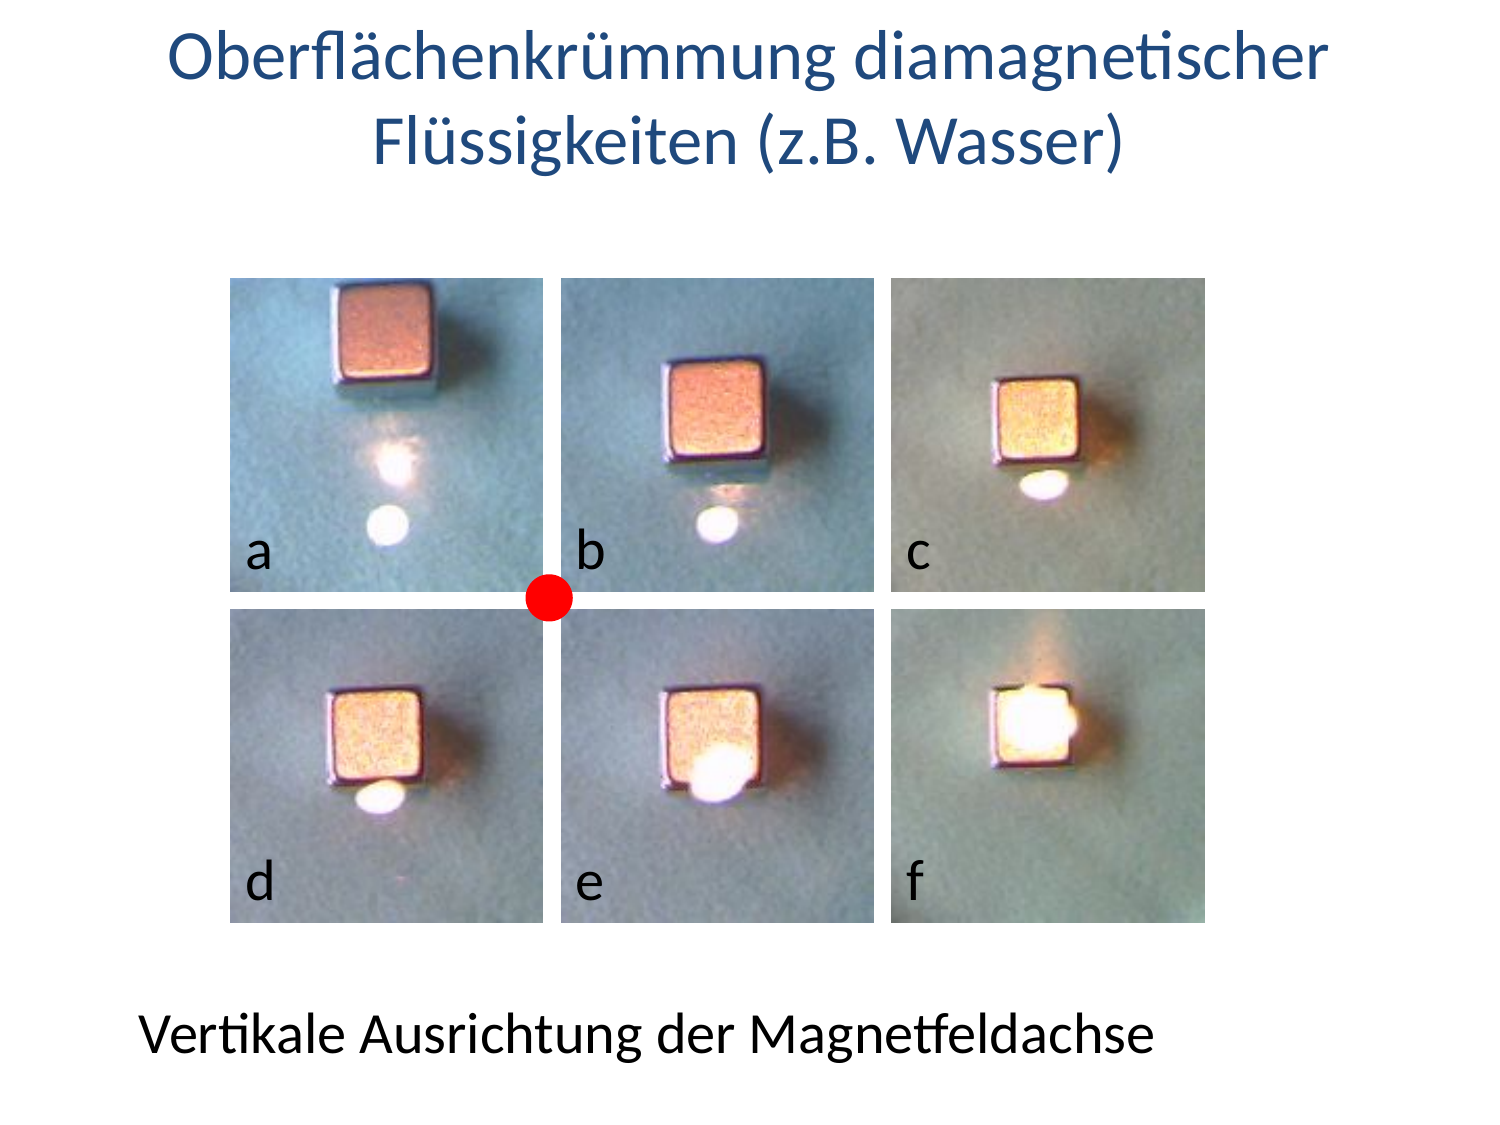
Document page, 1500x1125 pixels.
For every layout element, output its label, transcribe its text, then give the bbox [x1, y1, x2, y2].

title Oberflächenkrümmung diamagnetischer Flüssigkeiten (z.B. Wasser) [0, 0, 1500, 188]
picture [891, 278, 1205, 592]
text_box Vertikale Ausrichtung der Magnetfeldachse [123, 987, 1247, 1073]
picture [229, 609, 543, 923]
picture [229, 278, 543, 592]
picture [560, 609, 874, 923]
picture [891, 609, 1205, 923]
text_box [523, 572, 575, 624]
picture [560, 278, 874, 592]
